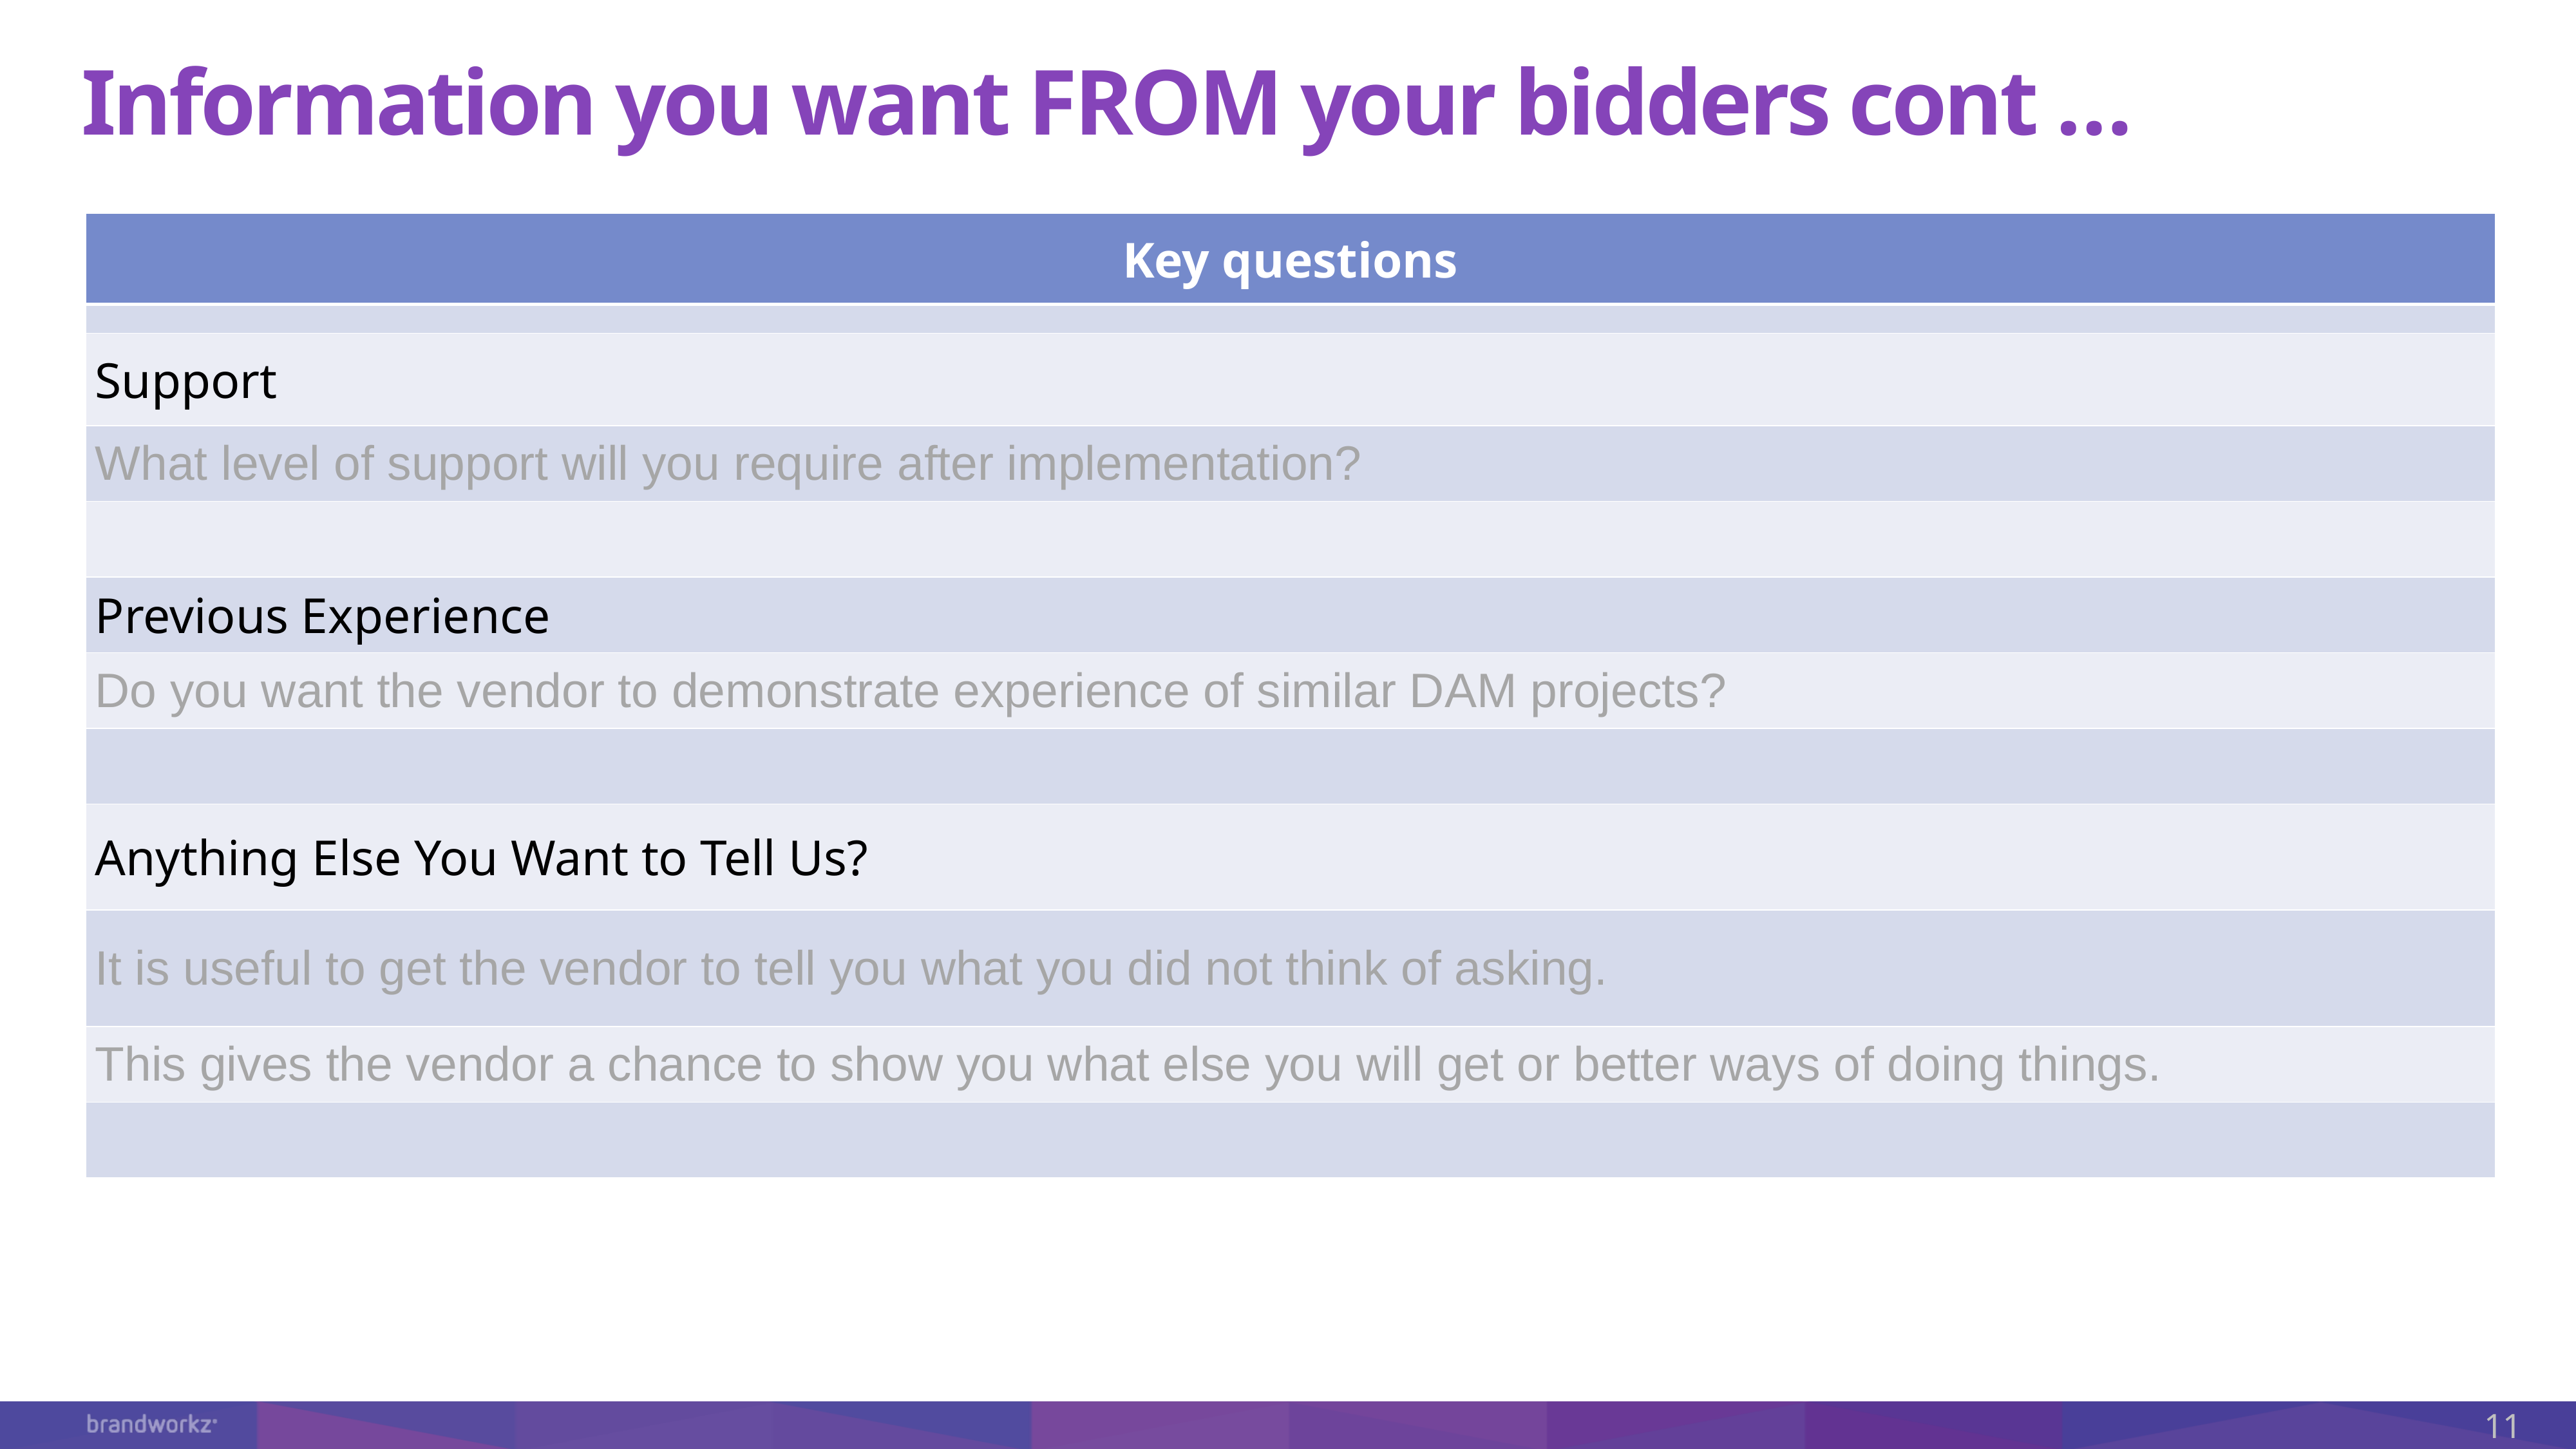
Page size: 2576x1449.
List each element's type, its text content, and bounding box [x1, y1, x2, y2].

table_cell Do you want the vendor to demonstrate experience of similar DAM projects? [86, 653, 2495, 728]
table_header Key questions [86, 214, 2495, 303]
table_cell What level of support will you require after implementation? [86, 426, 2495, 501]
title Information you want FROM your bidders cont … [81, 45, 2496, 166]
table_cell It is useful to get the vendor to tell you what you did not think of asking. [86, 911, 2495, 1026]
table_cell [86, 502, 2495, 576]
table_cell [86, 729, 2495, 804]
table_cell This gives the vendor a chance to show you what else you will get or better ways of doing things. [86, 1027, 2495, 1102]
table_cell [86, 306, 2495, 333]
table_cell Support [86, 334, 2495, 425]
table_cell [86, 1103, 2495, 1177]
table_cell Previous Experience [86, 578, 2495, 652]
table_cell Anything Else You Want to Tell Us? [86, 804, 2495, 909]
picture [0, 1401, 2576, 1449]
